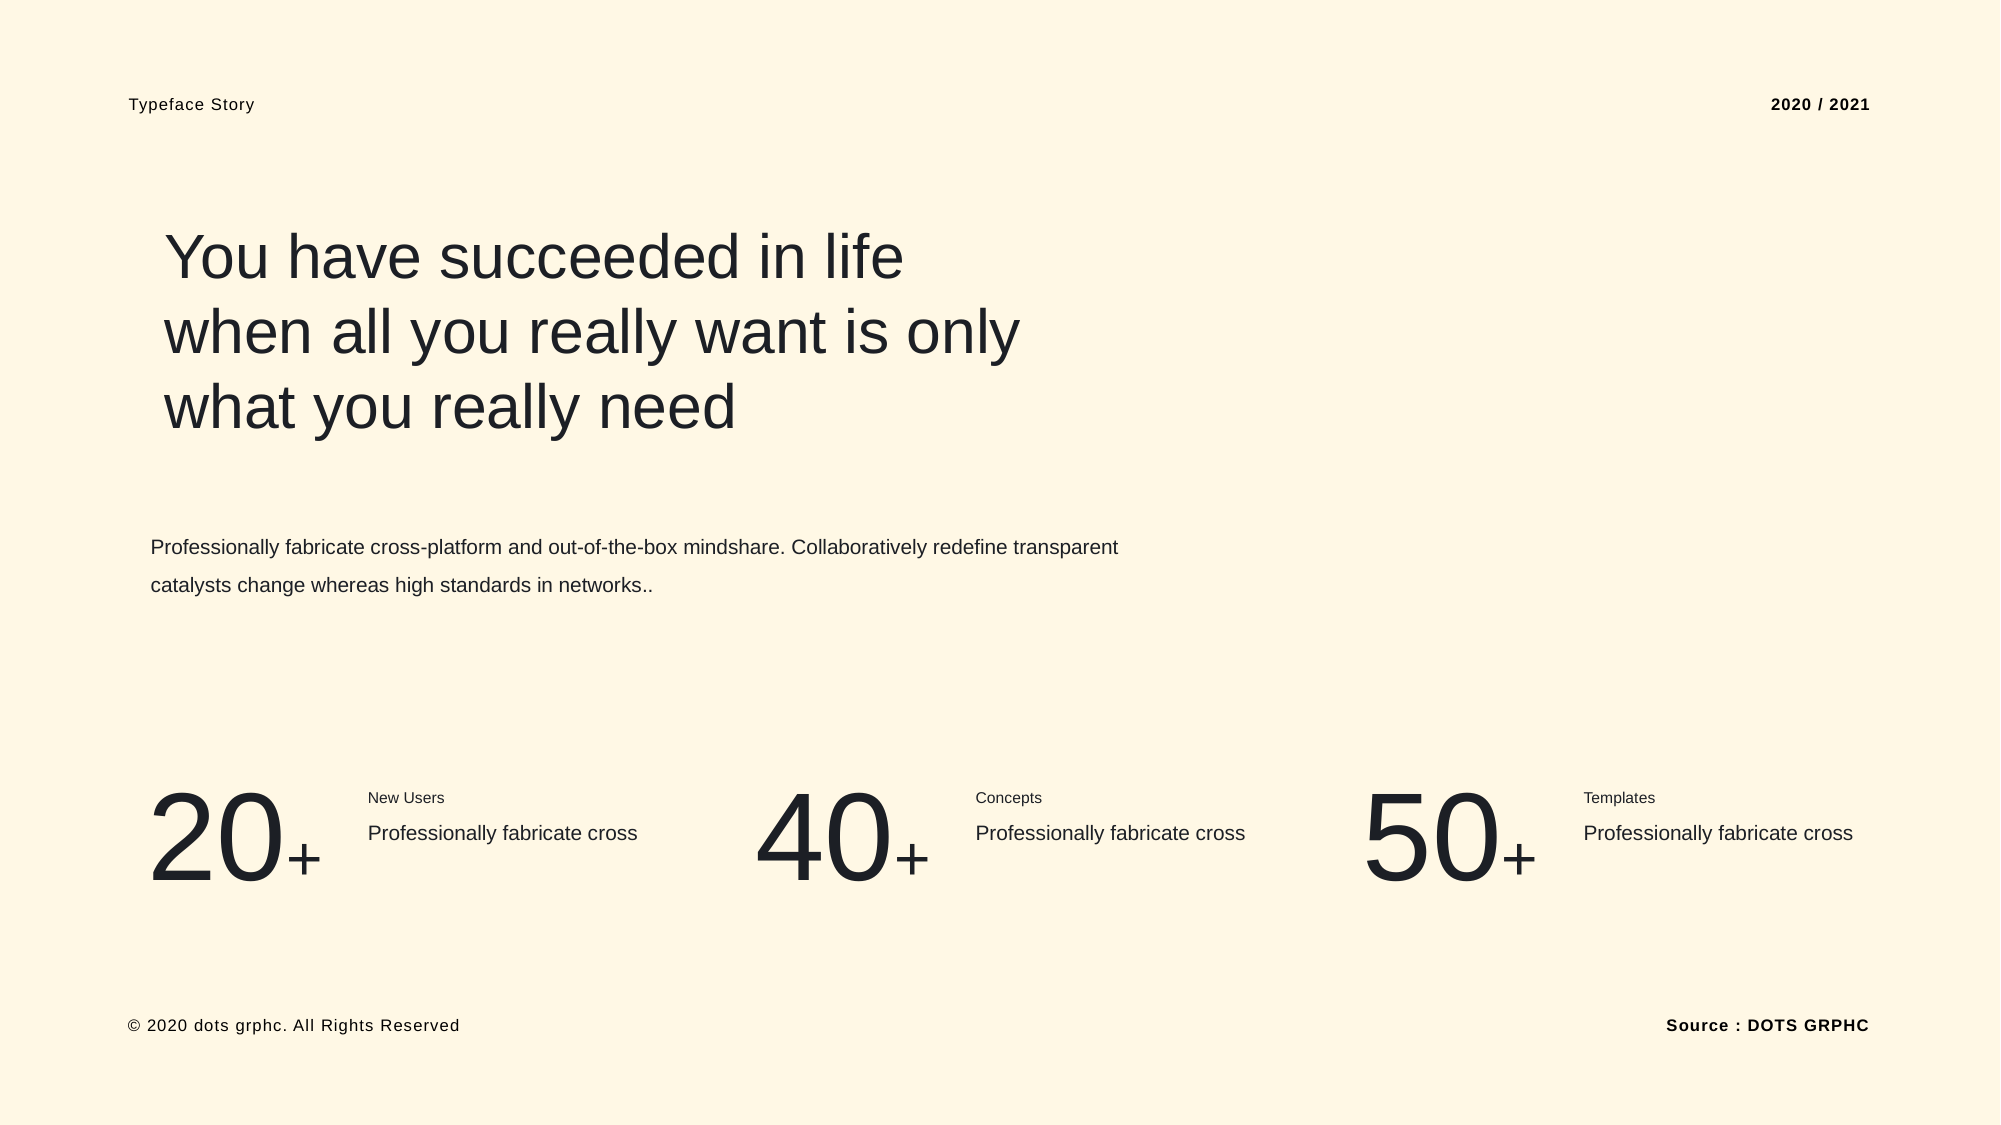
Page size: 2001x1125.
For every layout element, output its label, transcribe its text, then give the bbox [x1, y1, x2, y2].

text_box New Users Professionally fabricate cross [367, 778, 639, 845]
text_box 50+ [1362, 755, 1539, 906]
text_box Professionally fabricate cross-platform and out-of-the-box mindshare. Collaboratively redefine transparent catalysts change whereas high standards in networks.. [150, 521, 1119, 597]
text_box 2020 / 2021 [1688, 86, 1885, 122]
text_box Templates Professionally fabricate cross [1583, 778, 1854, 845]
text_box 20+ [147, 755, 324, 906]
text_box Source : DOTS GRPHC [1538, 1007, 1884, 1042]
text_box You have succeeded in life when all you really want is only what you really need [164, 216, 1023, 442]
text_box Concepts Professionally fabricate cross [975, 778, 1246, 845]
text_box 40+ [755, 755, 931, 906]
text_box © 2020 dots grphc. All Rights Reserved [113, 1007, 490, 1043]
text_box Typeface Story [72, 86, 311, 122]
